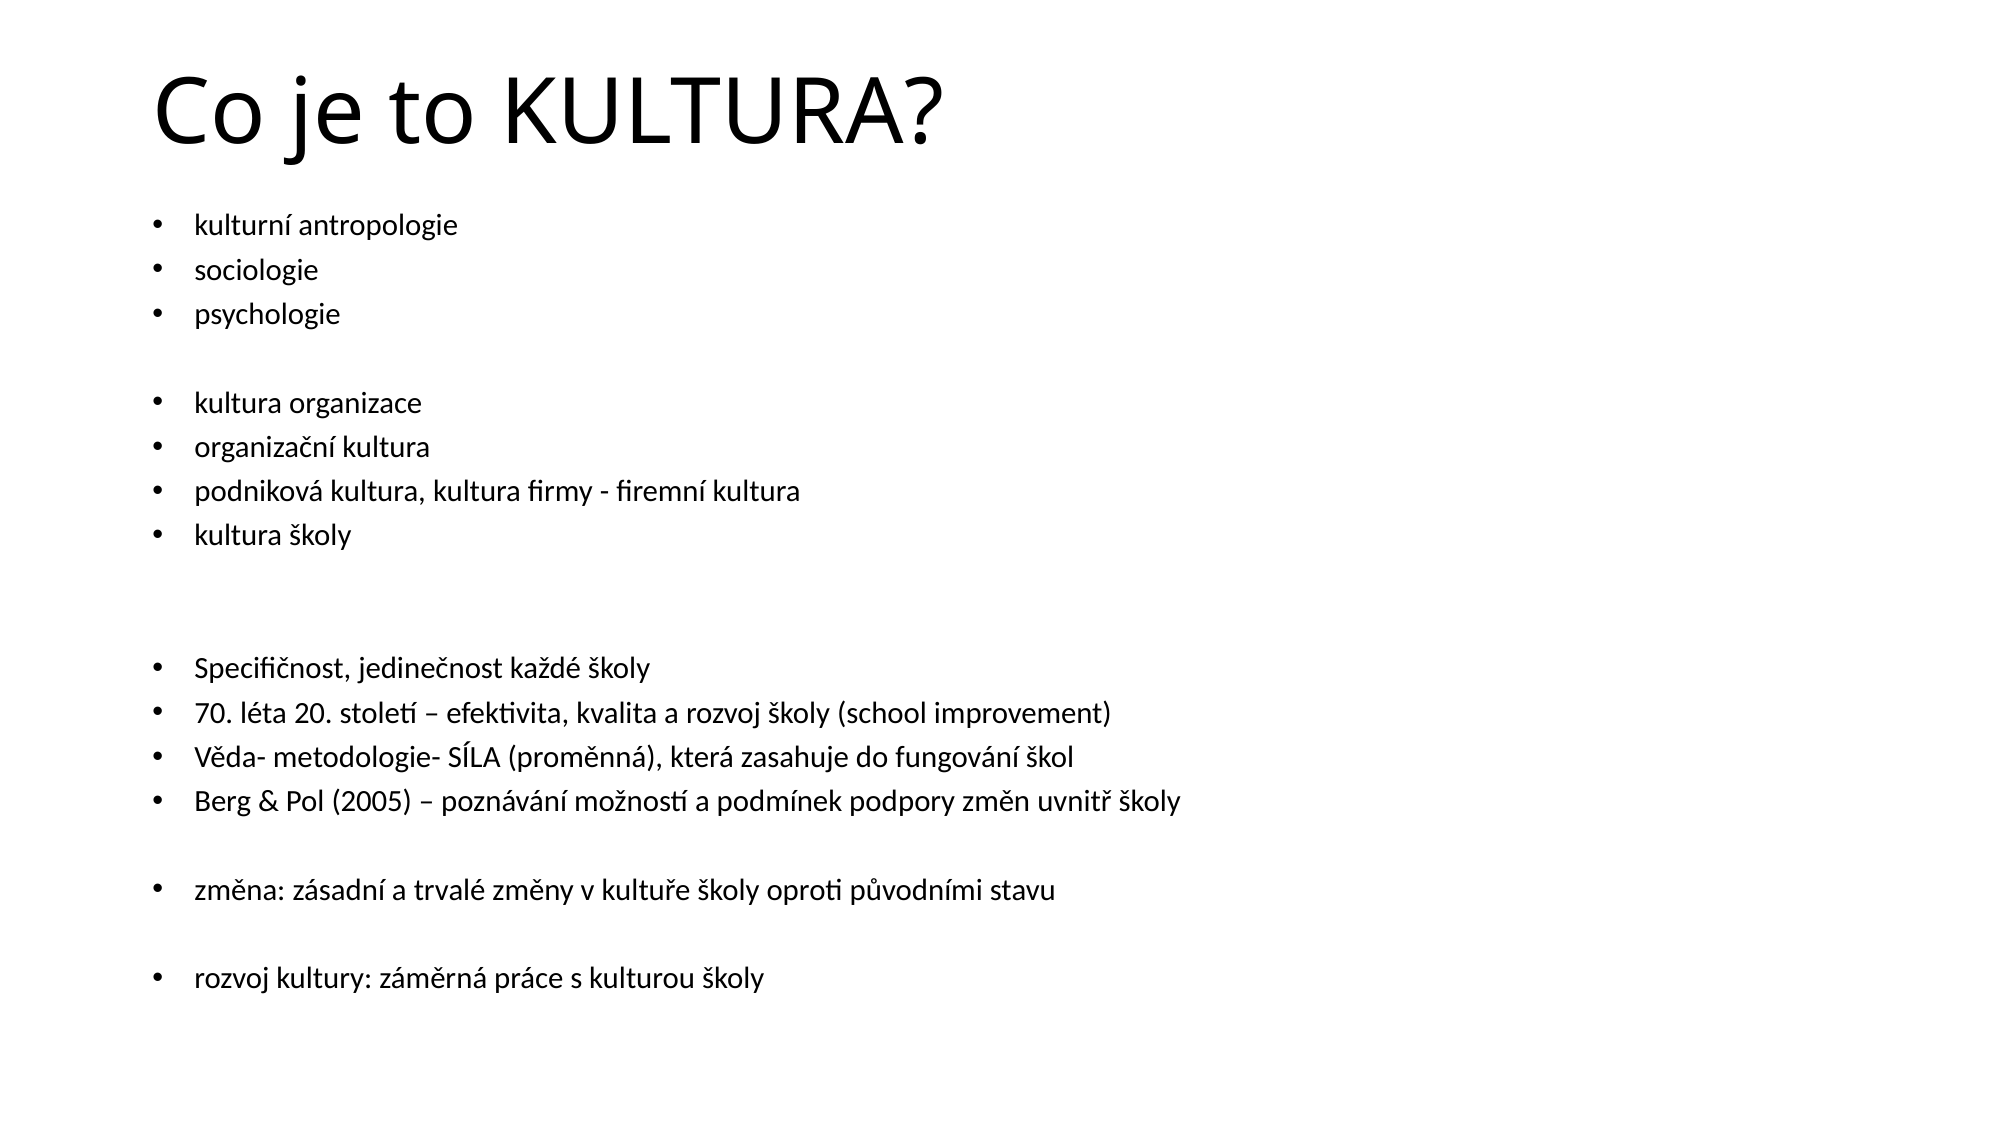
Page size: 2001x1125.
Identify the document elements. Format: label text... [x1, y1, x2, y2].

list kulturní antropologie sociologie psychologie kultura organizace organizační kultura podniková kultura, kultura firmy - firemní kultura kultura školy Specifičnost, jedinečnost každé školy 70. léta 20. století – efektivita, kvalita a rozvoj školy (school improvement) Věda- metodologie- SÍLA (proměnná), která zasahuje do fungování škol Berg & Pol (2005) – poznávání možností a podmínek podpory změn uvnitř školy změna: zásadní a trvalé změny v kultuře školy oproti původními stavu rozvoj kultury: záměrná práce s kulturou školy [137, 201, 1863, 1014]
title Co je to KULTURA? [137, 59, 1863, 201]
